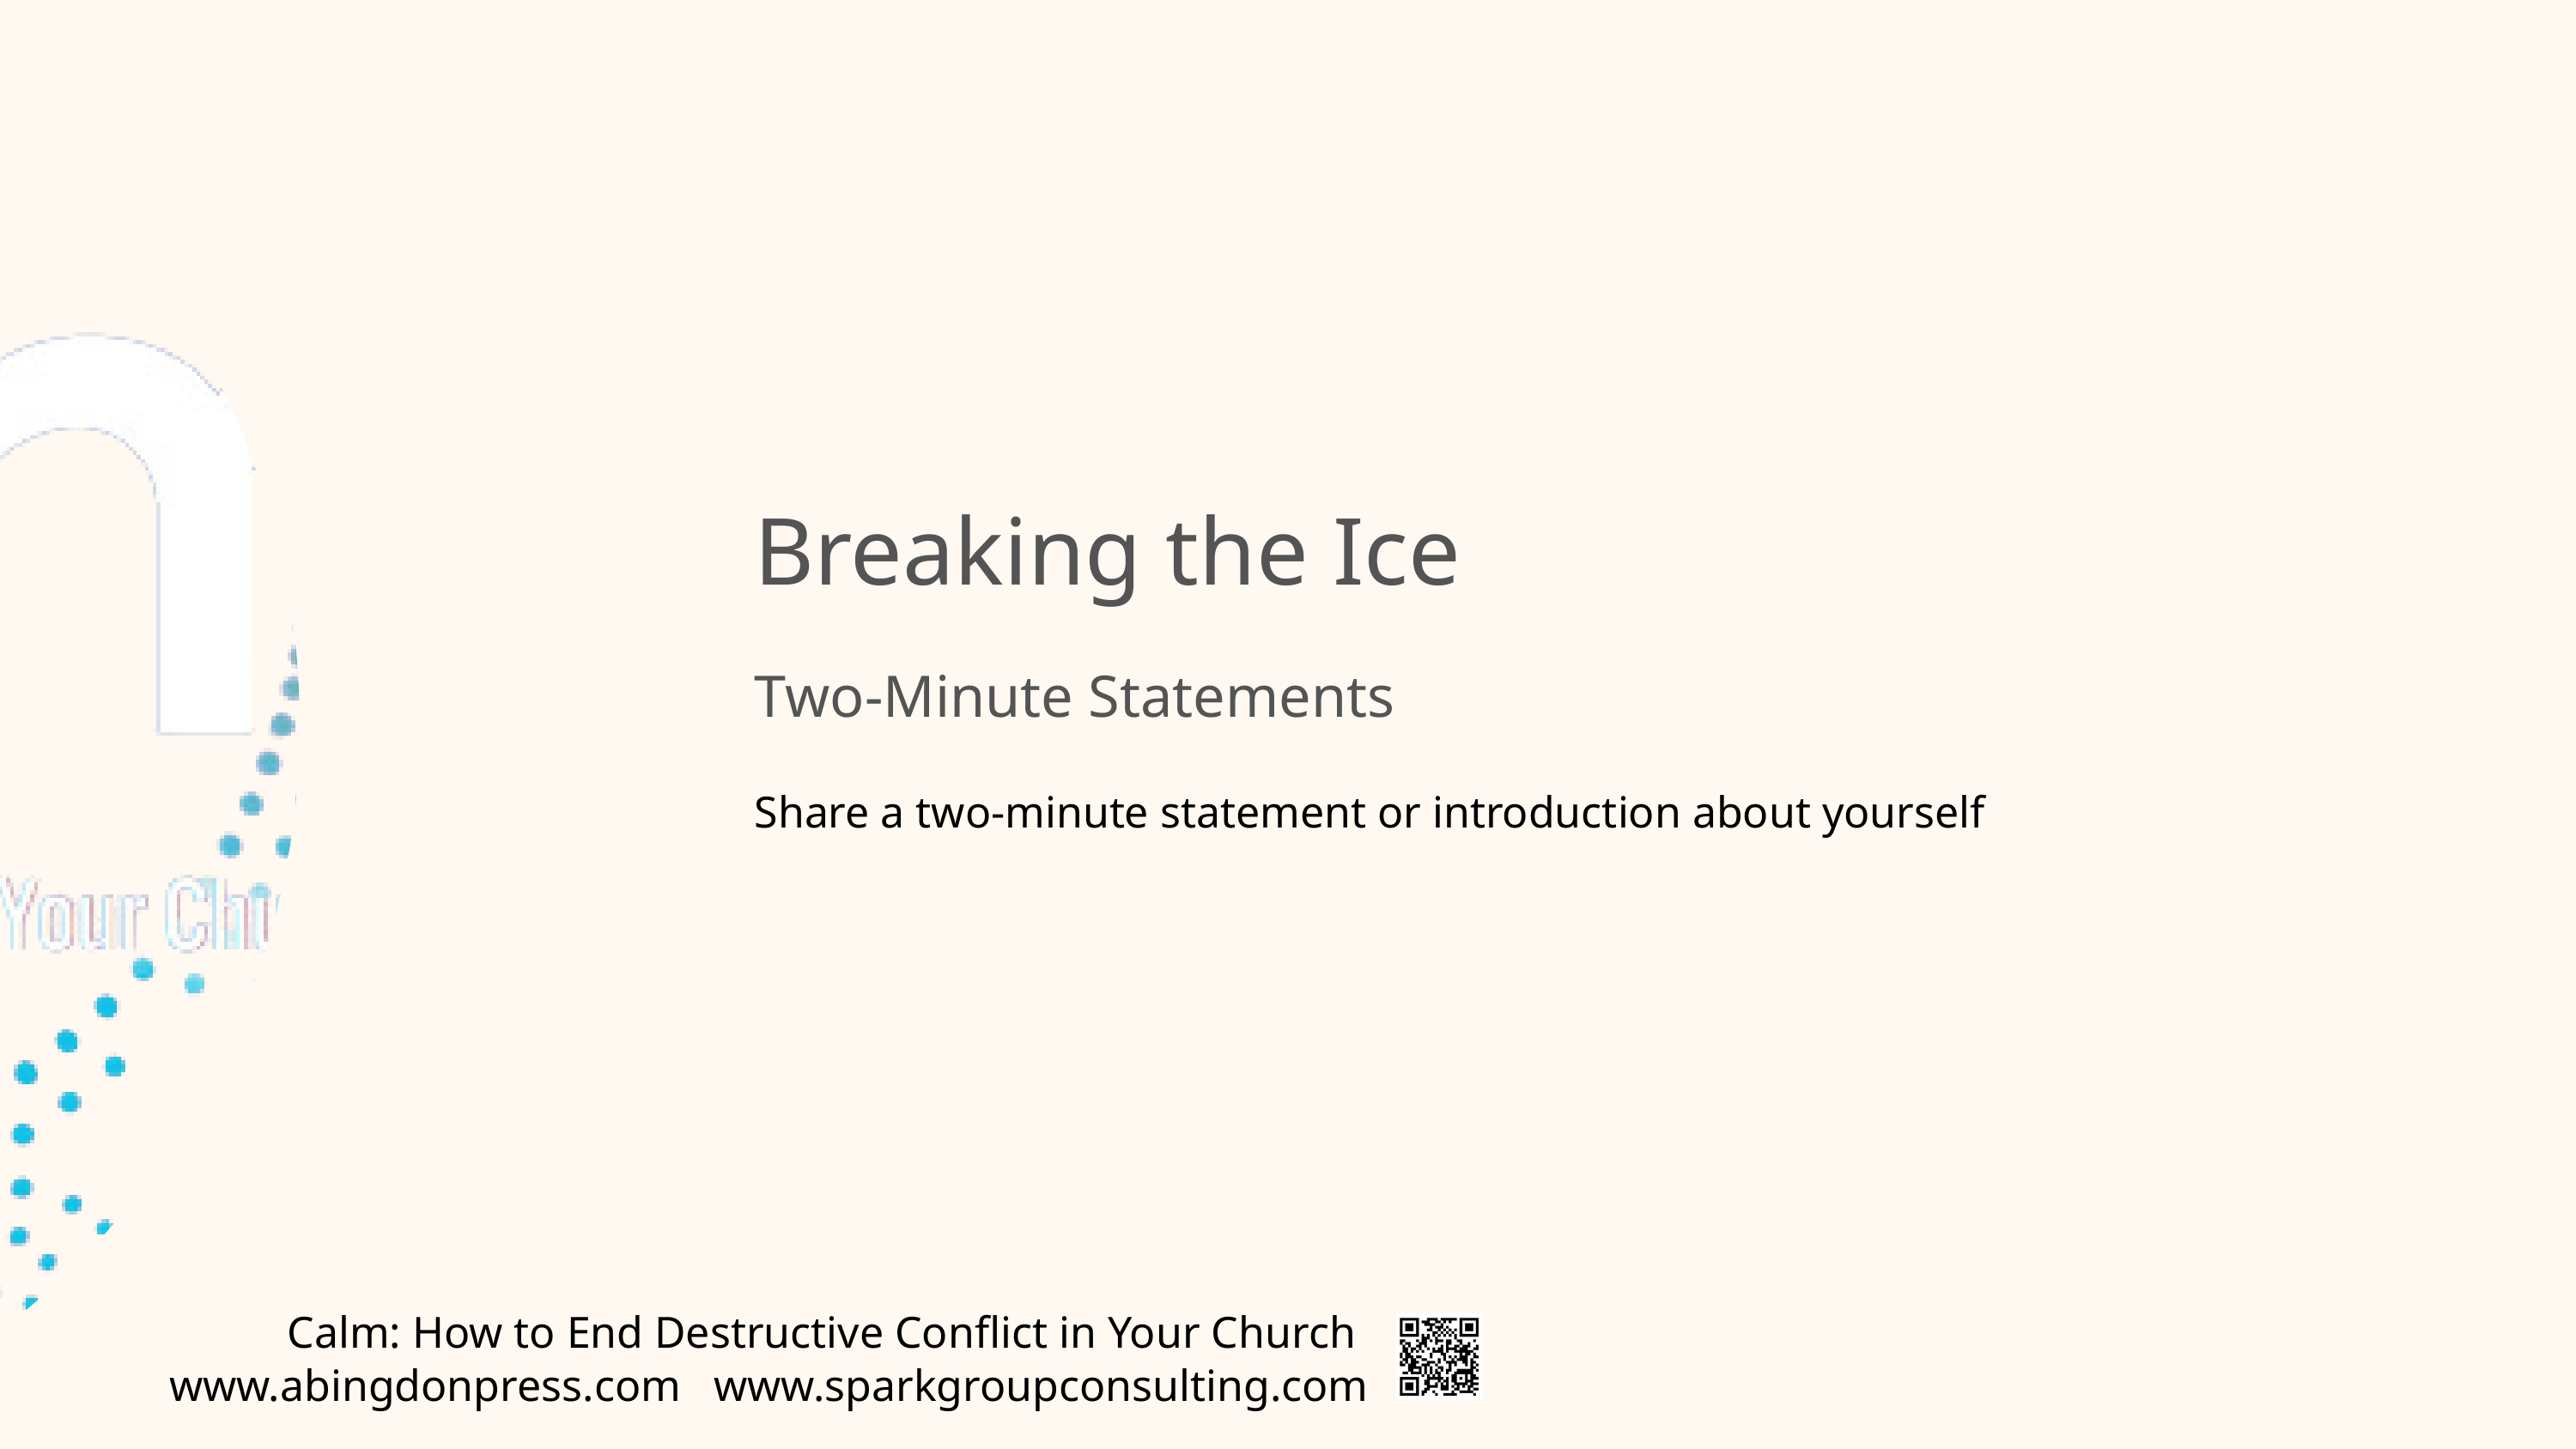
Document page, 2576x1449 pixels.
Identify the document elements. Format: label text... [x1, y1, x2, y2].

text_box Calm: How to End Destructive Conflict in Your Church [305, 1296, 1475, 1357]
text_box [0, 0, 301, 1449]
text_box www.sparkgroupconsulting.com [714, 1357, 1418, 1410]
text_box [1418, 1313, 1483, 1400]
text_box www.abingdonpress.com [305, 1357, 714, 1410]
text_box Two-Minute Statements [754, 648, 1763, 729]
text_box Share a two-minute statement or introduction about yourself [754, 776, 2391, 837]
text_box Breaking the Ice [754, 474, 1763, 604]
